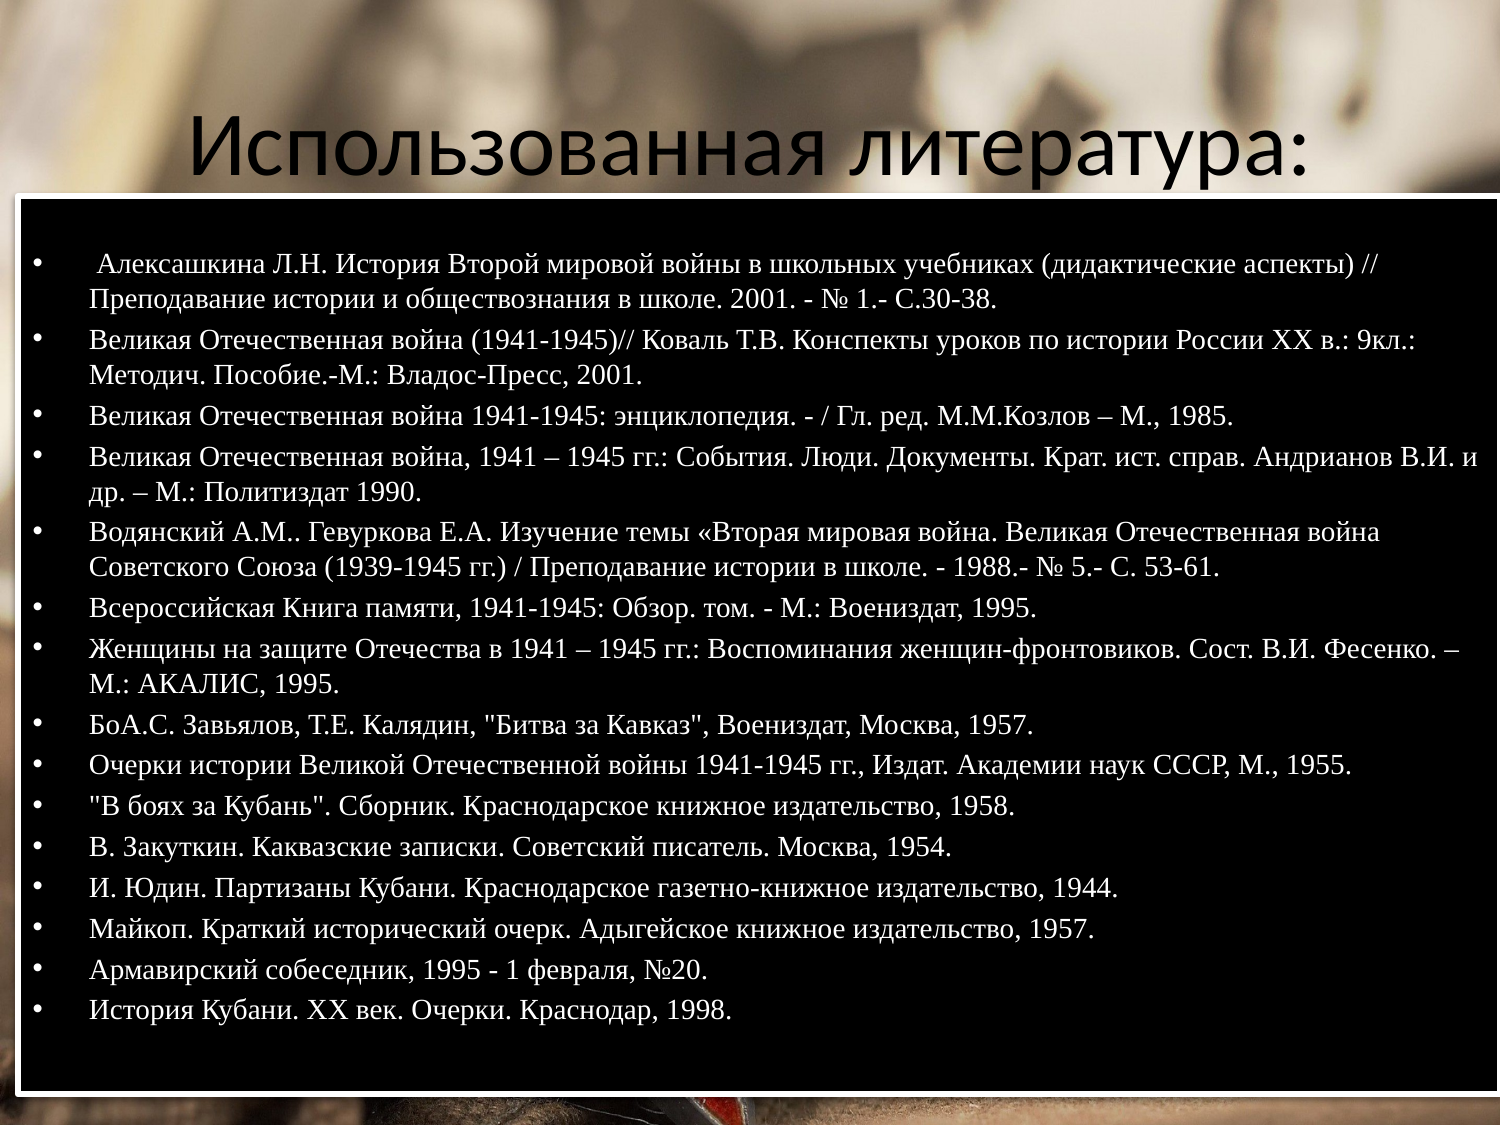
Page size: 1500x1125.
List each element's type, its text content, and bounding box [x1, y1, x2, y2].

list Алексашкина Л.Н. История Второй мировой войны в школьных учебниках (дидактические аспекты) // Преподавание истории и обществознания в школе. 2001. - № 1.- С.30-38. Великая Отечественная война (1941-1945)// Коваль Т.В. Конспекты уроков по истории России XX в.: 9кл.: Методич. Пособие.-М.: Владос-Пресс, 2001. Великая Отечественная война 1941-1945: энциклопедия. - / Гл. ред. М.М.Козлов – М., 1985. Великая Отечественная война, 1941 – 1945 гг.: События. Люди. Документы. Крат. ист. справ. Андрианов В.И. и др. – М.: Политиздат 1990. Водянский А.М.. Гевуркова Е.А. Изучение темы «Вторая мировая война. Великая Отечественная война Советского Союза (1939-1945 гг.) / Преподавание истории в школе. - 1988.- № 5.- С. 53-61. Всероссийская Книга памяти, 1941-1945: Обзор. том. - М.: Воениздат, 1995. Женщины на защите Отечества в 1941 – 1945 гг.: Воспоминания женщин-фронтовиков. Сост. В.И. Фесенко. – М.: АКАЛИС, 1995. БоА.С. Завьялов, Т.Е. Калядин, "Битва за Кавказ", Воениздат, Москва, 1957. Очерки истории Великой Отечественной войны 1941-1945 гг., Издат. Академии наук СССР, М., 1955. "В боях за Кубань". Сборник. Краснодарское книжное издательство, 1958. В. Закуткин. Каквазские записки. Советский писатель. Москва, 1954. И. Юдин. Партизаны Кубани. Краснодарское газетно-книжное издательство, 1944. Майкоп. Краткий исторический очерк. Адыгейское книжное издательство, 1957. Армавирский собеседник, 1995 - 1 февраля, №20. История Кубани. XX век. Очерки. Краснодар, 1998. [15, 193, 1500, 1097]
title Использованная литература: [75, 45, 1425, 192]
picture [0, 0, 1500, 1125]
